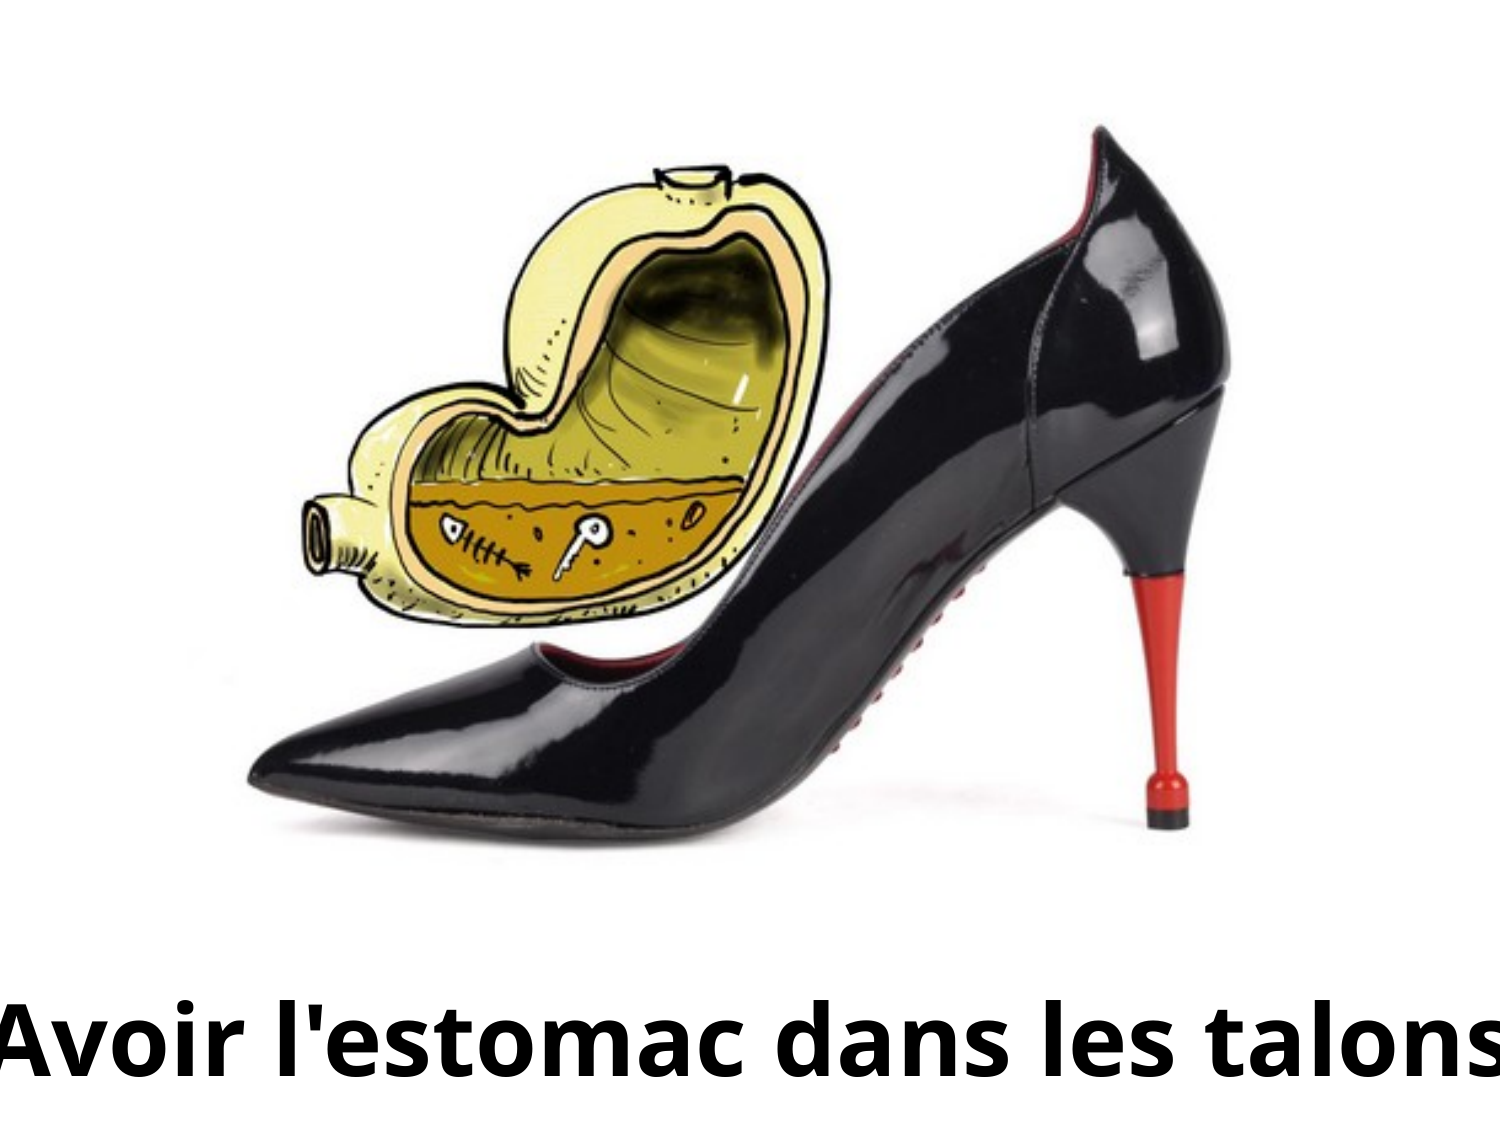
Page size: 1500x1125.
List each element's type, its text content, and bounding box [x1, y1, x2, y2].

text_box Avoir l'estomac dans les talons [0, 969, 1500, 1105]
picture [135, 77, 1365, 897]
